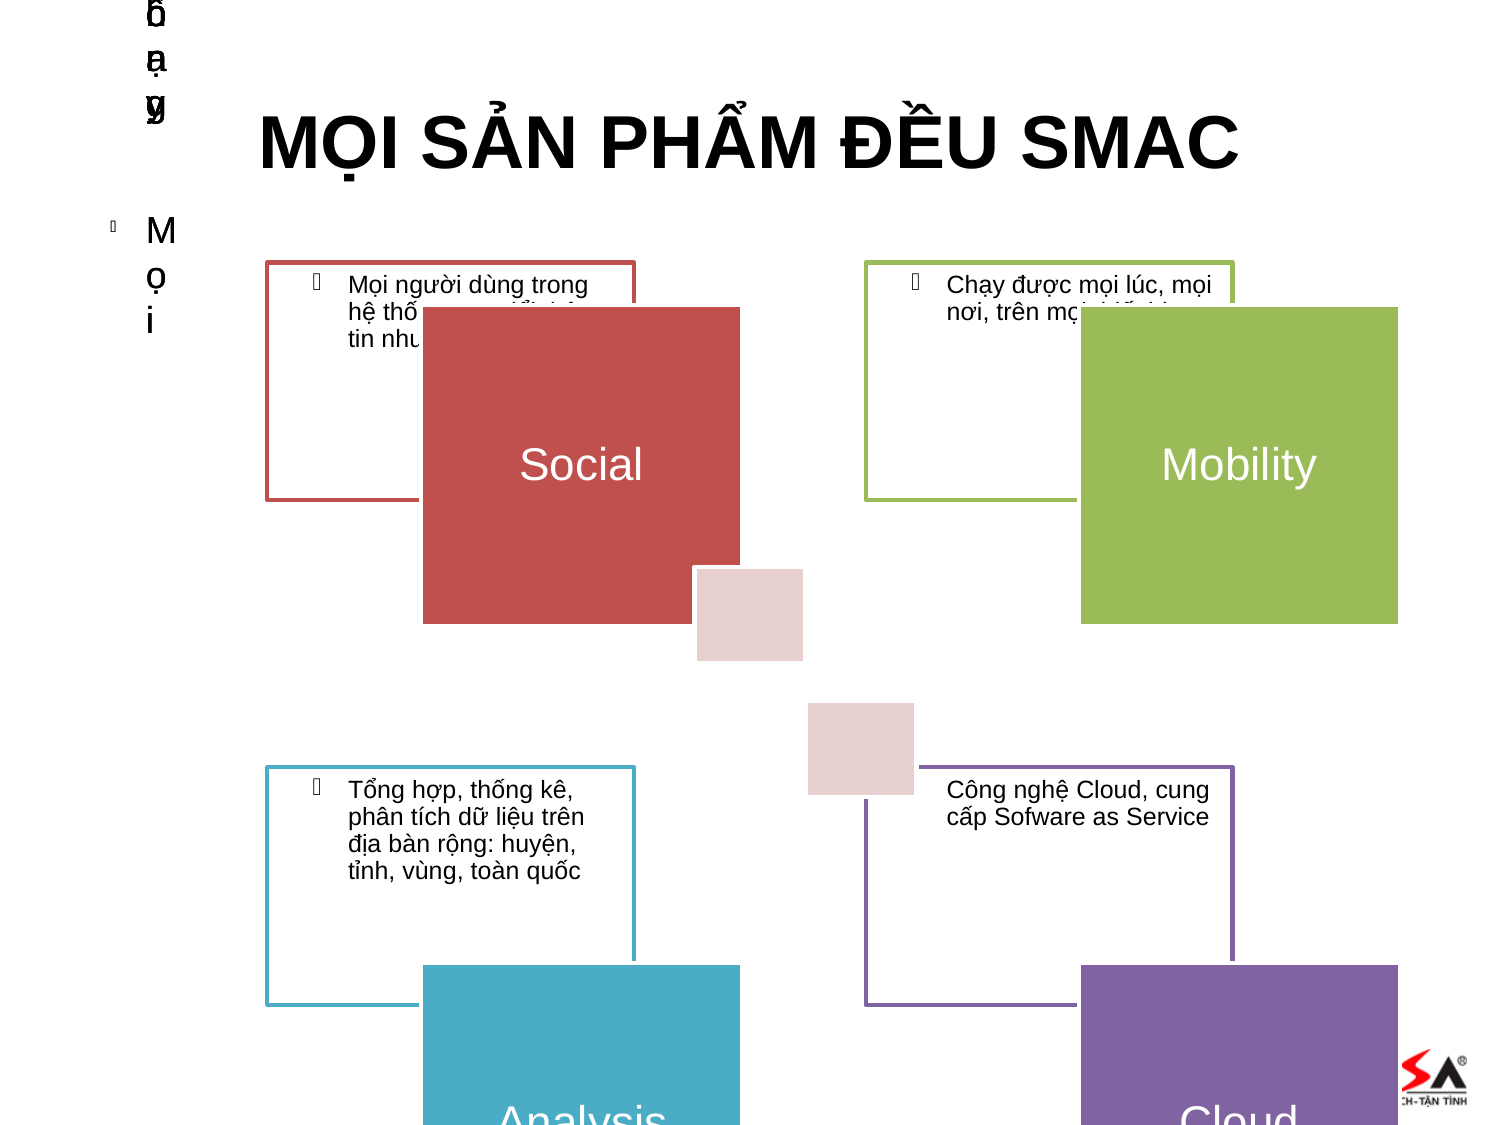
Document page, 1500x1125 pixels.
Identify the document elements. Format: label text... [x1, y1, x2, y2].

text_box Chạy được mọi lúc, mọi nơi, trên mọi thiết bị [865, 262, 1233, 500]
text_box [694, 566, 806, 664]
text_box Mobility [1078, 304, 1401, 627]
text_box Tổng hợp, thống kê, phân tích dữ liệu trên địa bàn rộng: huyện, tỉnh, vùng, toàn quốc [267, 767, 635, 1005]
picture [1401, 1049, 1467, 1107]
text_box Analysis [421, 962, 743, 1125]
text_box MỌI SẢN PHẨM ĐỀU SMAC [75, 45, 1425, 233]
text_box Cloud [1078, 962, 1401, 1125]
text_box Công nghệ Cloud, cung cấp Sofware as Service [865, 767, 1233, 1005]
text_box Social [421, 304, 743, 627]
text_box [805, 700, 917, 797]
text_box Mọi người dùng trong hệ thống trao đổi thông tin như mạng xã hội [267, 262, 635, 500]
